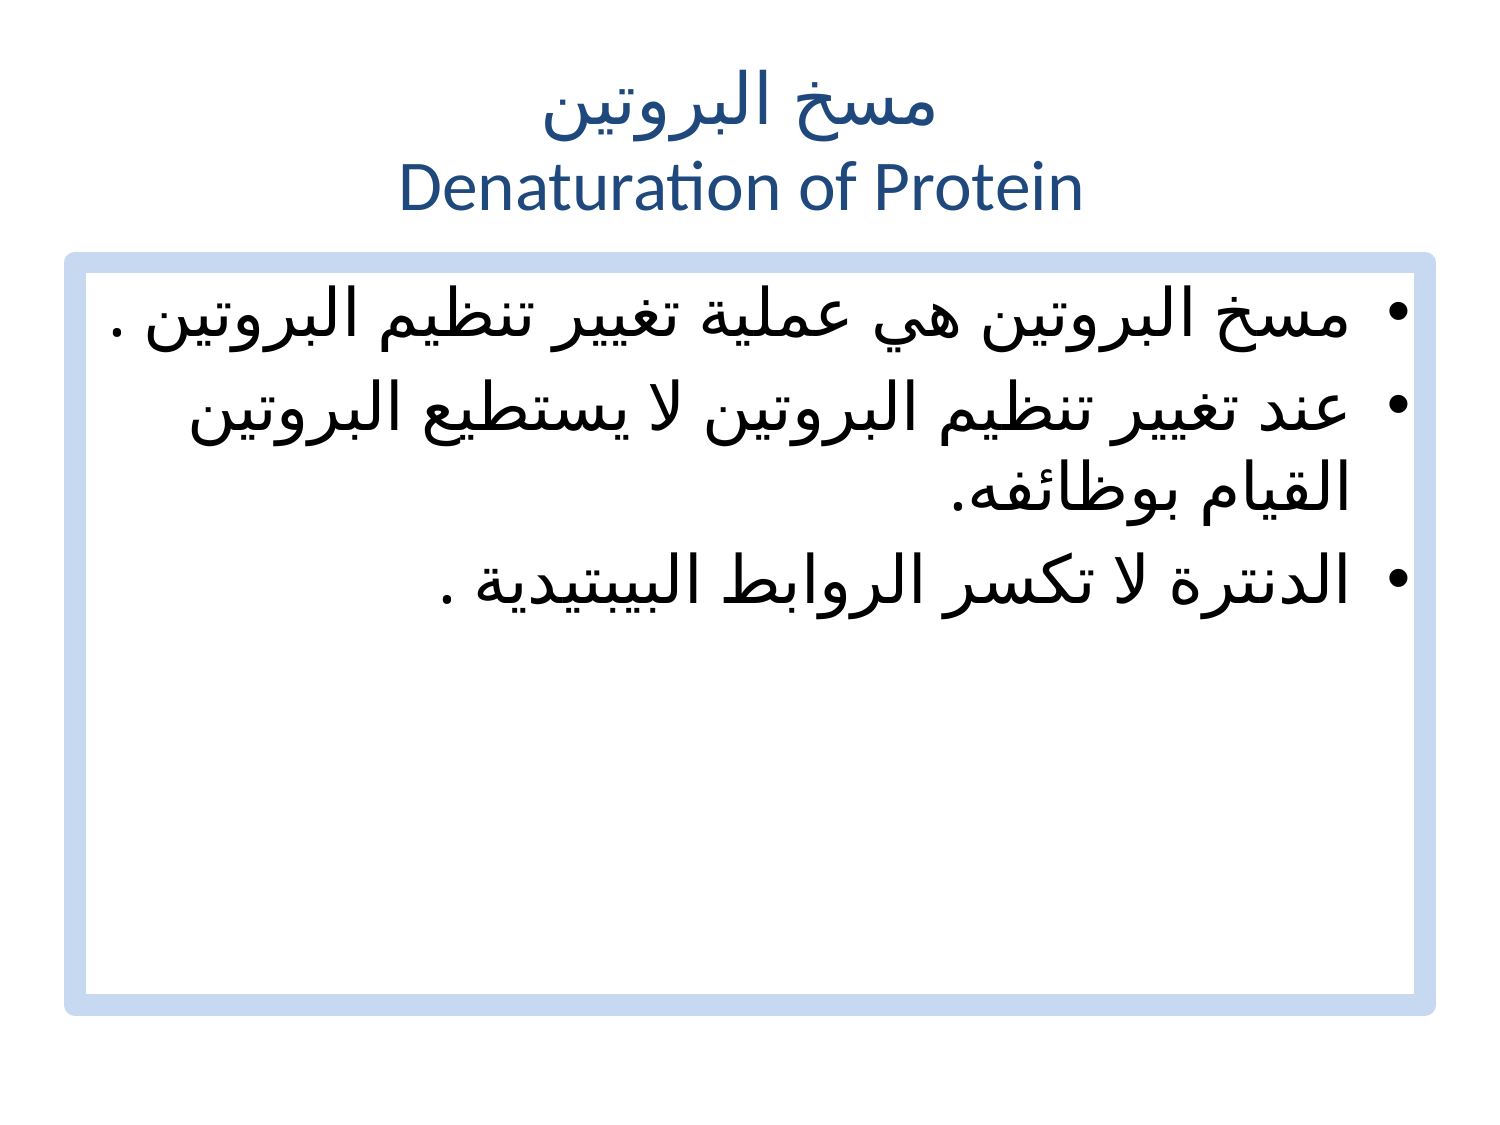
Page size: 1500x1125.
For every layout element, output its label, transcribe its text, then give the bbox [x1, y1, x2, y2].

title مسخ البروتين Denaturation of Protein [75, 45, 1425, 233]
list مسخ البروتين هي عملية تغيير تنظيم البروتين . عند تغيير تنظيم البروتين لا يستطيع البروتين القيام بوظائفه. الدنترة لا تكسر الروابط البيبتيدية . [75, 262, 1425, 1005]
